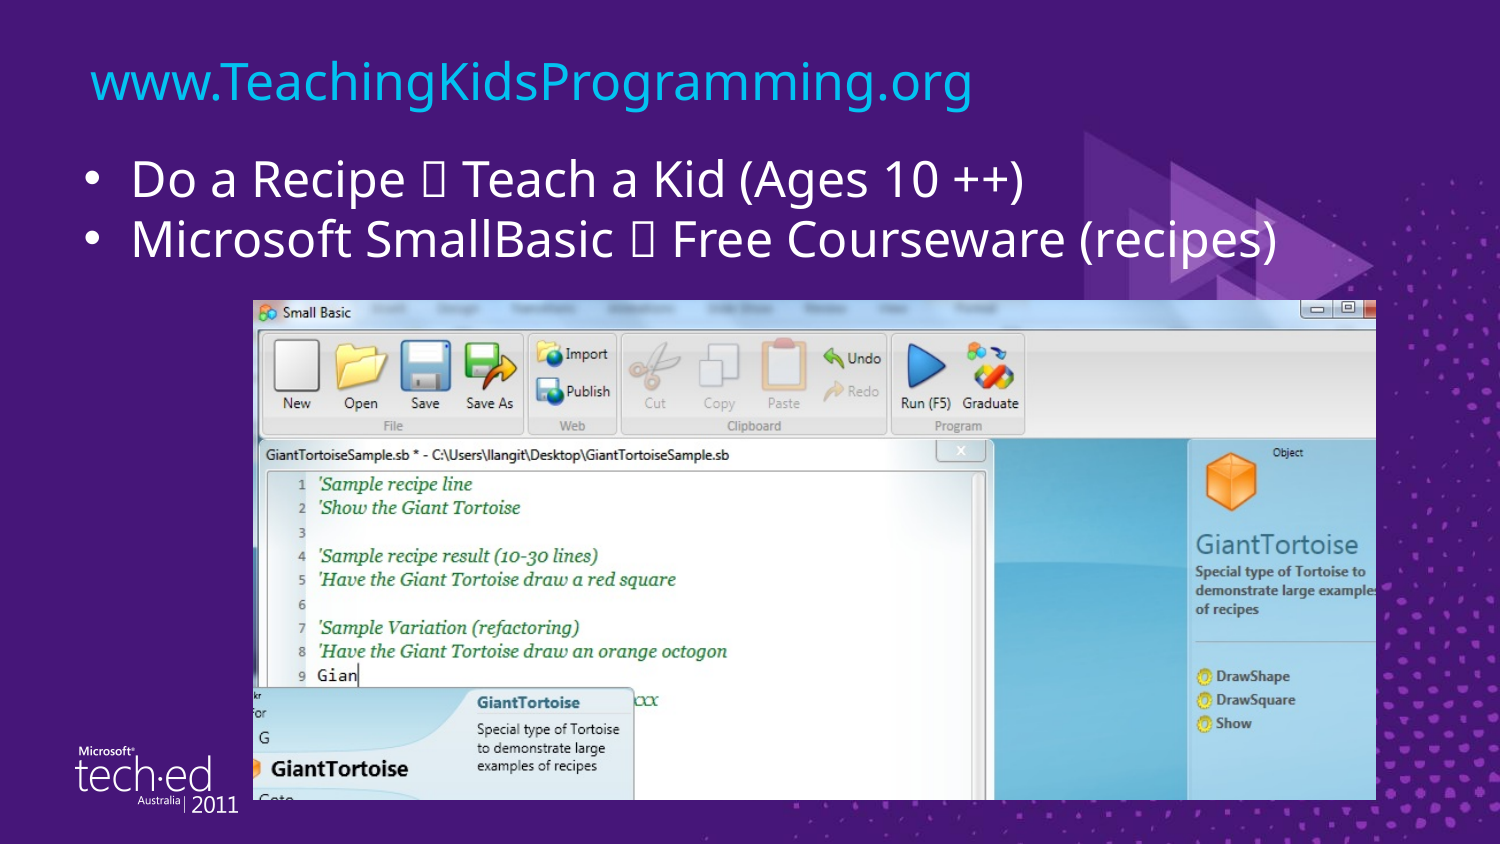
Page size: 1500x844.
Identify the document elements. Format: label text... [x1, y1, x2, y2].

title www.TeachingKidsProgramming.org [75, 41, 1425, 119]
text_box Do a Recipe  Teach a Kid (Ages 10 ++) Microsoft SmallBasic  Free Courseware (recipes) [83, 147, 1397, 268]
picture [0, 0, 1500, 844]
